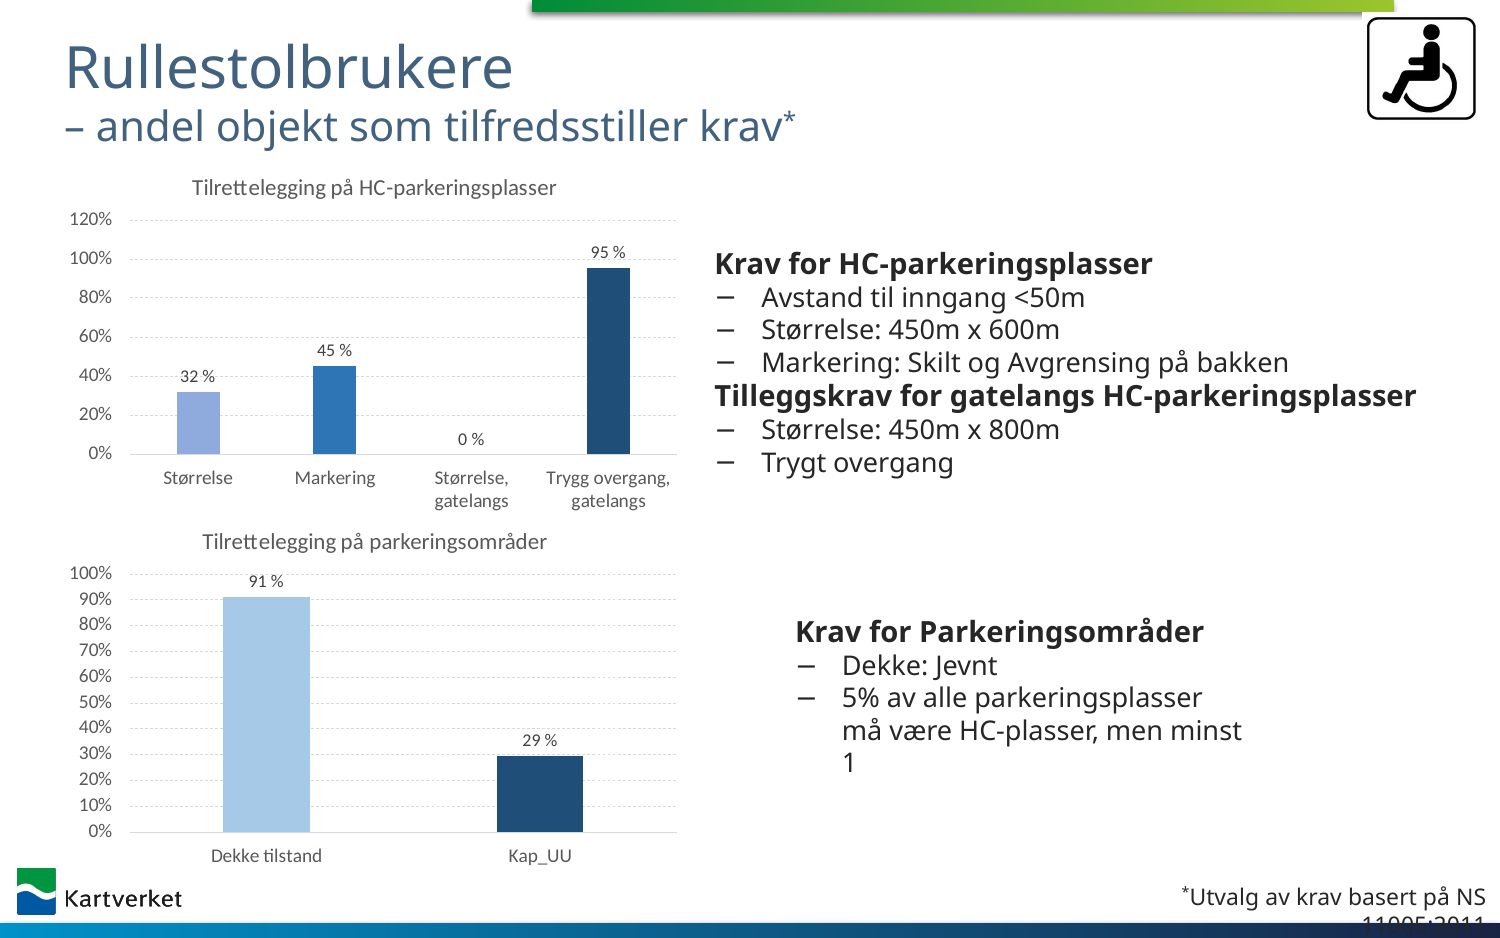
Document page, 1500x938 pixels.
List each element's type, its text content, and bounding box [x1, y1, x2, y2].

text_box Krav for Parkeringsområder Dekke: Jevnt 5% av alle parkeringsplasser må være HC-plasser, men minst 1 [780, 605, 1261, 786]
picture [1362, 12, 1481, 126]
text_box Krav for HC-parkeringsplasser Avstand til inngang <50m Størrelse: 450m x 600m Markering: Skilt og Avgrensing på bakken Tilleggskrav for gatelangs HC-parkeringsplasser Størrelse: 450m x 800m Trygt overgang [699, 237, 1433, 485]
picture [62, 166, 688, 519]
text_box *Utvalg av krav basert på NS 11005:2011 [1068, 873, 1500, 938]
text_box Rullestolbrukere – andel objekt som tilfredsstiller krav* [49, 25, 1431, 158]
picture [62, 520, 688, 874]
